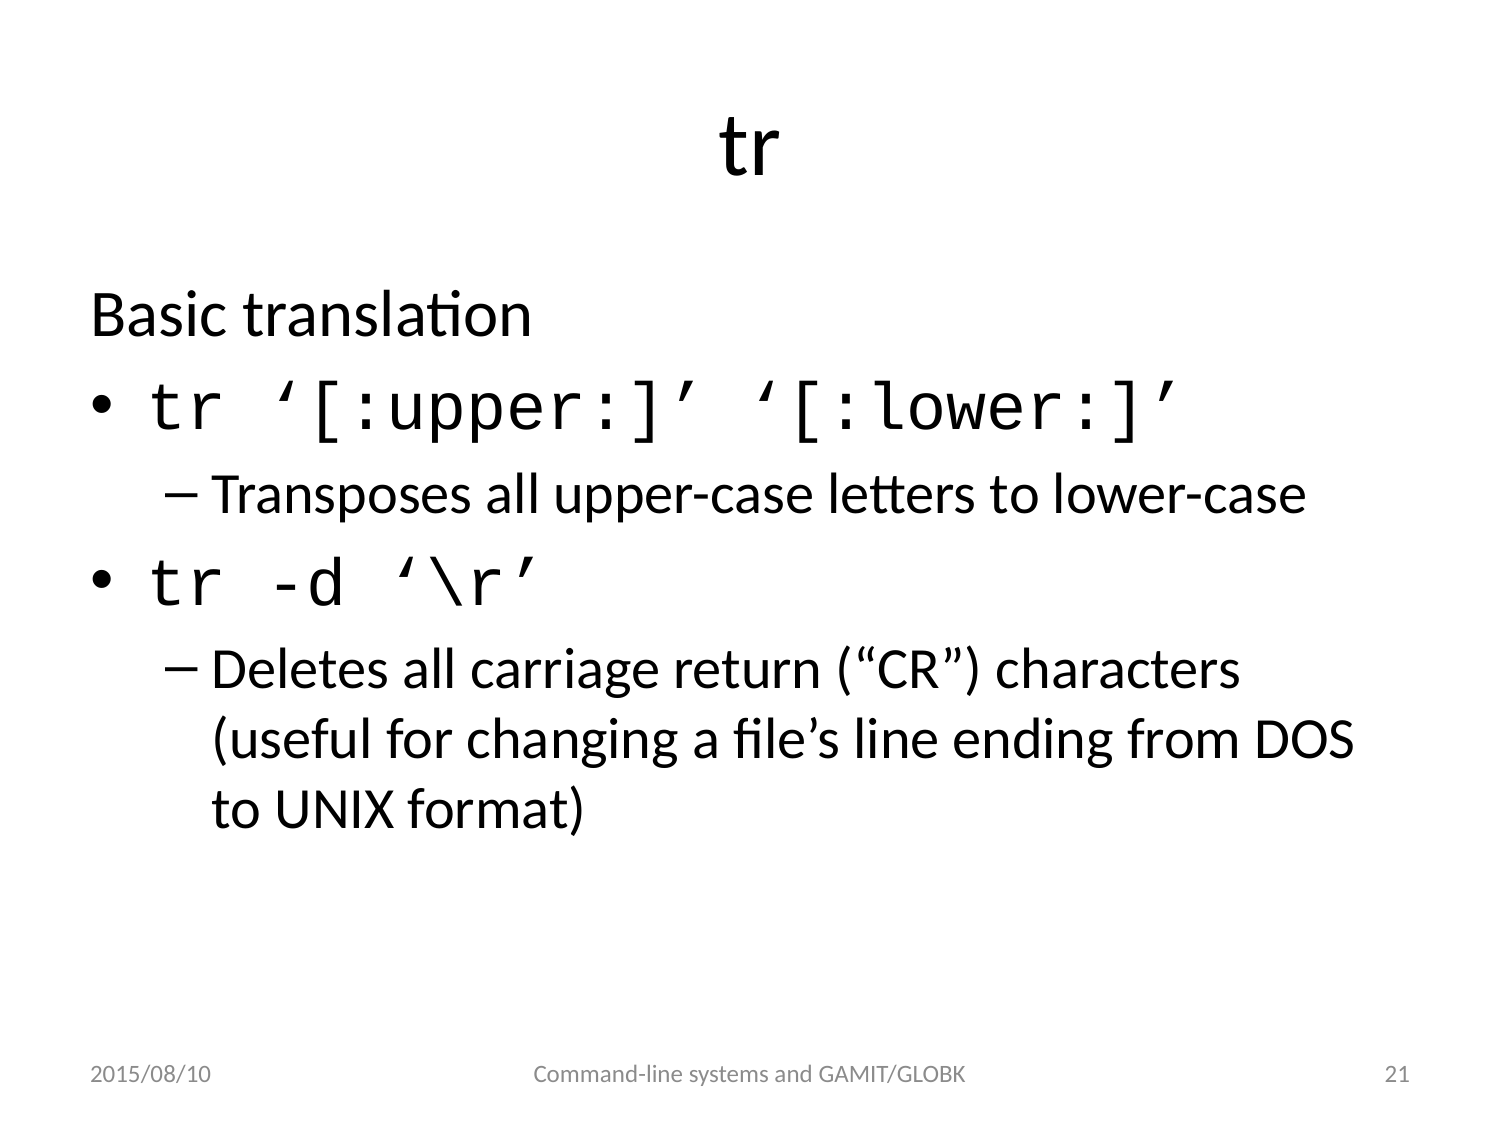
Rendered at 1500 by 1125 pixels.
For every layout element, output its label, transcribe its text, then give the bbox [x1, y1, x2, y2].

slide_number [75, 1042, 425, 1103]
list Basic translation tr ‘[:upper:]’ ‘[:lower:]’ Transposes all upper-case letters to lower-case tr -d ‘\r’ Deletes all carriage return (“CR”) characters (useful for changing a file’s line ending from DOS to UNIX format) [75, 262, 1425, 1005]
footer Command-line systems and GAMIT/GLOBK [512, 1042, 988, 1103]
title tr [75, 45, 1425, 233]
slide_number 21 [1074, 1042, 1425, 1103]
